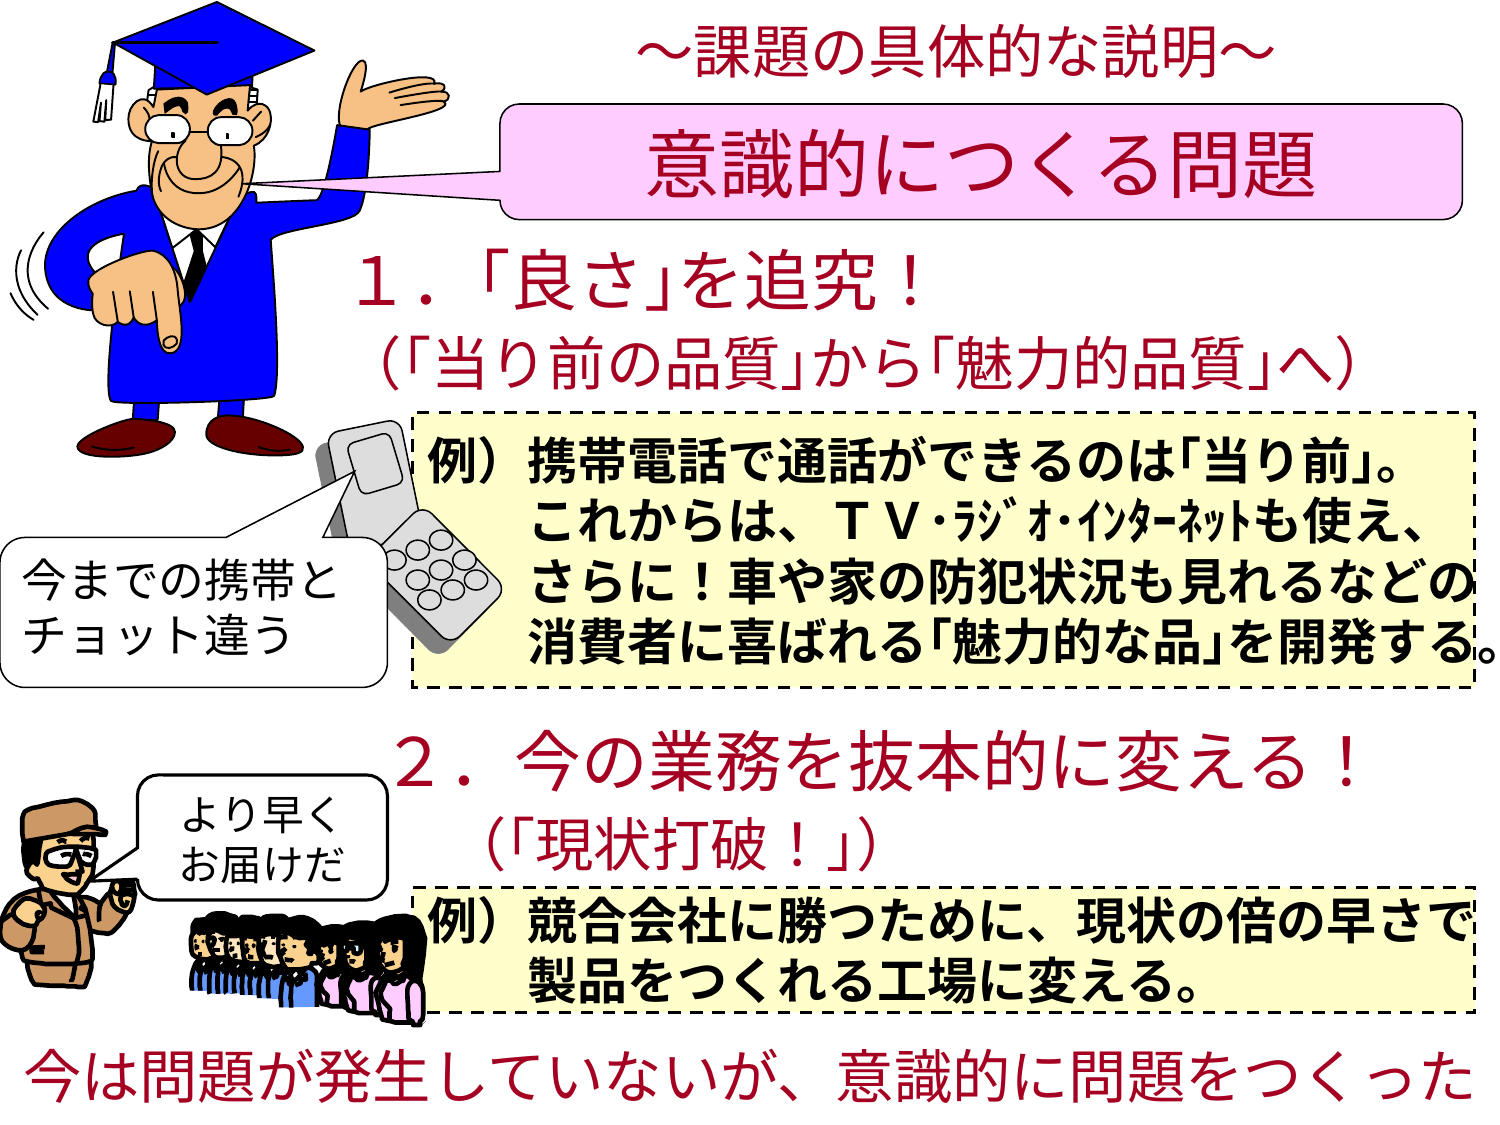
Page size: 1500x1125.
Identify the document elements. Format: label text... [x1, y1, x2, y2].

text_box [0, 0, 1463, 463]
text_box 例）携帯電話で通話ができるのは｢当り前｣。 これからは、ＴＶ･ﾗｼﾞｵ･ｲﾝﾀｰﾈｯﾄも使え、 さらに！車や家の防犯状況も見れるなどの 消費者に喜ばれる｢魅力的な品｣を開発する。 [492, 412, 1475, 688]
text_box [0, 774, 426, 1026]
text_box 今は問題が発生していないが、意識的に問題をつくった [0, 1025, 1500, 1125]
text_box 例）競合会社に勝つために、現状の倍の早さで 製品をつくれる工場に変える。 [429, 887, 1475, 1013]
text_box ２．今の業務を抜本的に変える！ （｢現状打破！｣） [299, 712, 1500, 888]
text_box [0, 424, 488, 688]
